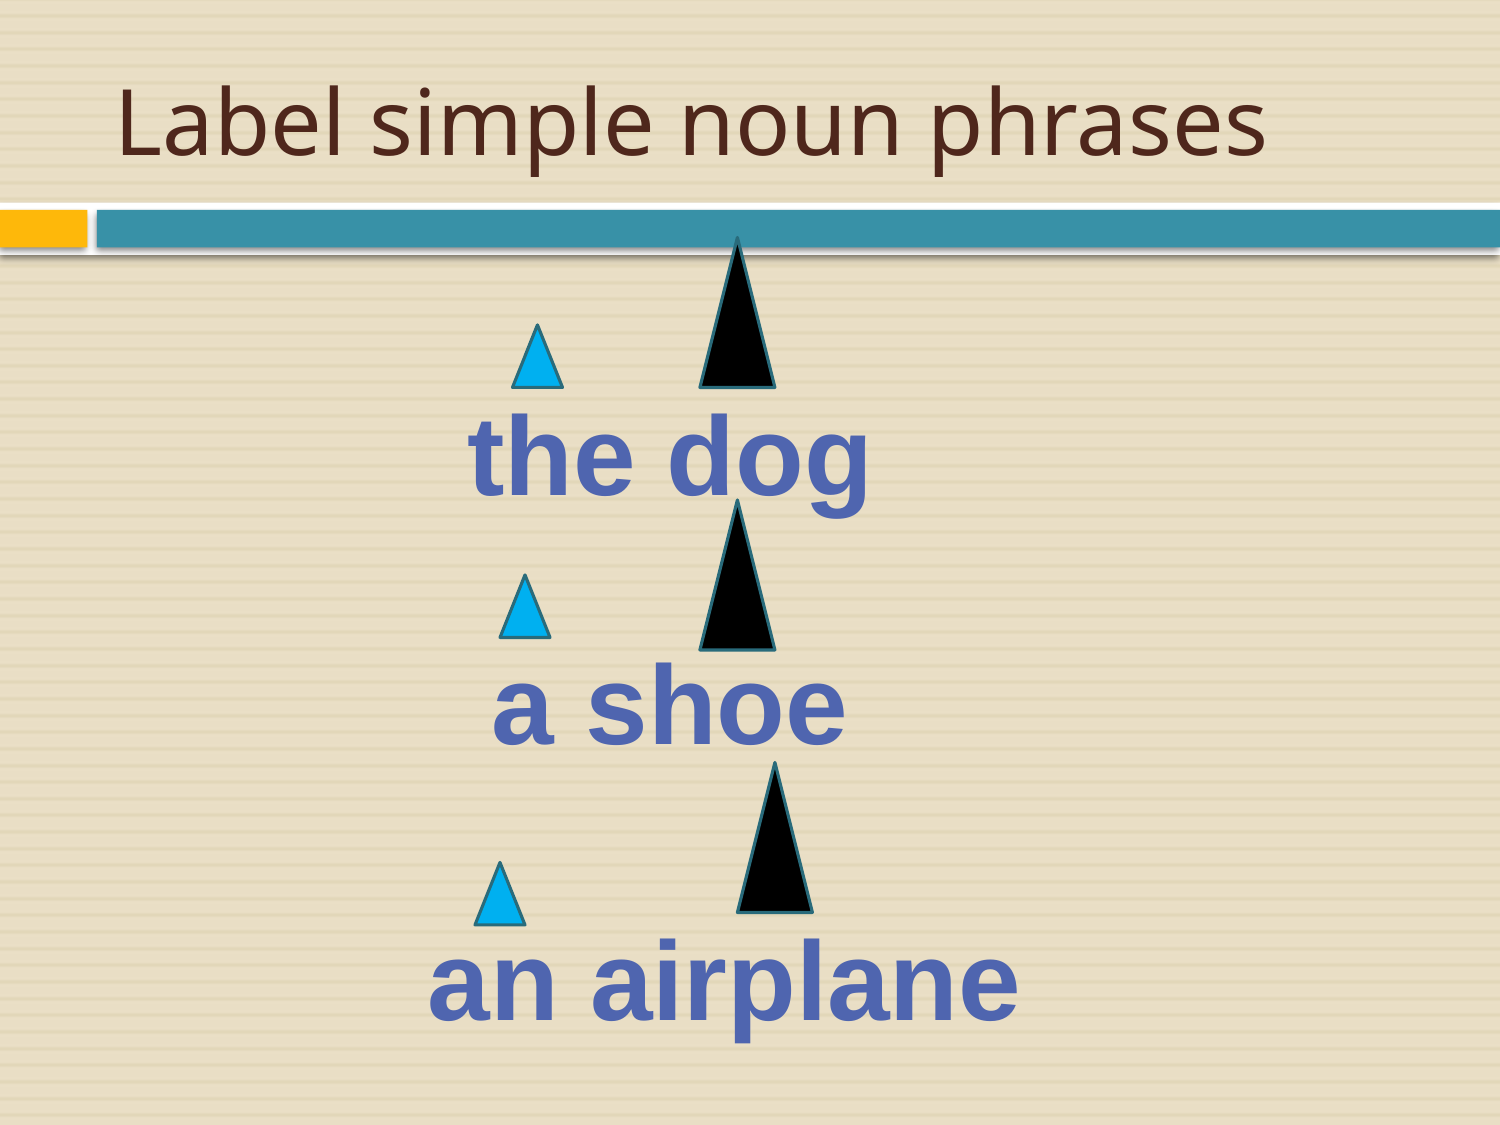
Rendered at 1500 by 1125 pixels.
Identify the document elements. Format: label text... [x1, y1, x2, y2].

text_box [473, 860, 527, 927]
text_box [511, 323, 564, 389]
text_box an airplane [412, 899, 1068, 1050]
text_box [698, 235, 777, 390]
text_box [698, 498, 777, 652]
text_box a shoe [476, 624, 864, 775]
title Label simple noun phrases [99, 37, 1438, 201]
text_box [735, 760, 814, 915]
text_box the dog [452, 374, 889, 525]
text_box [498, 573, 552, 640]
